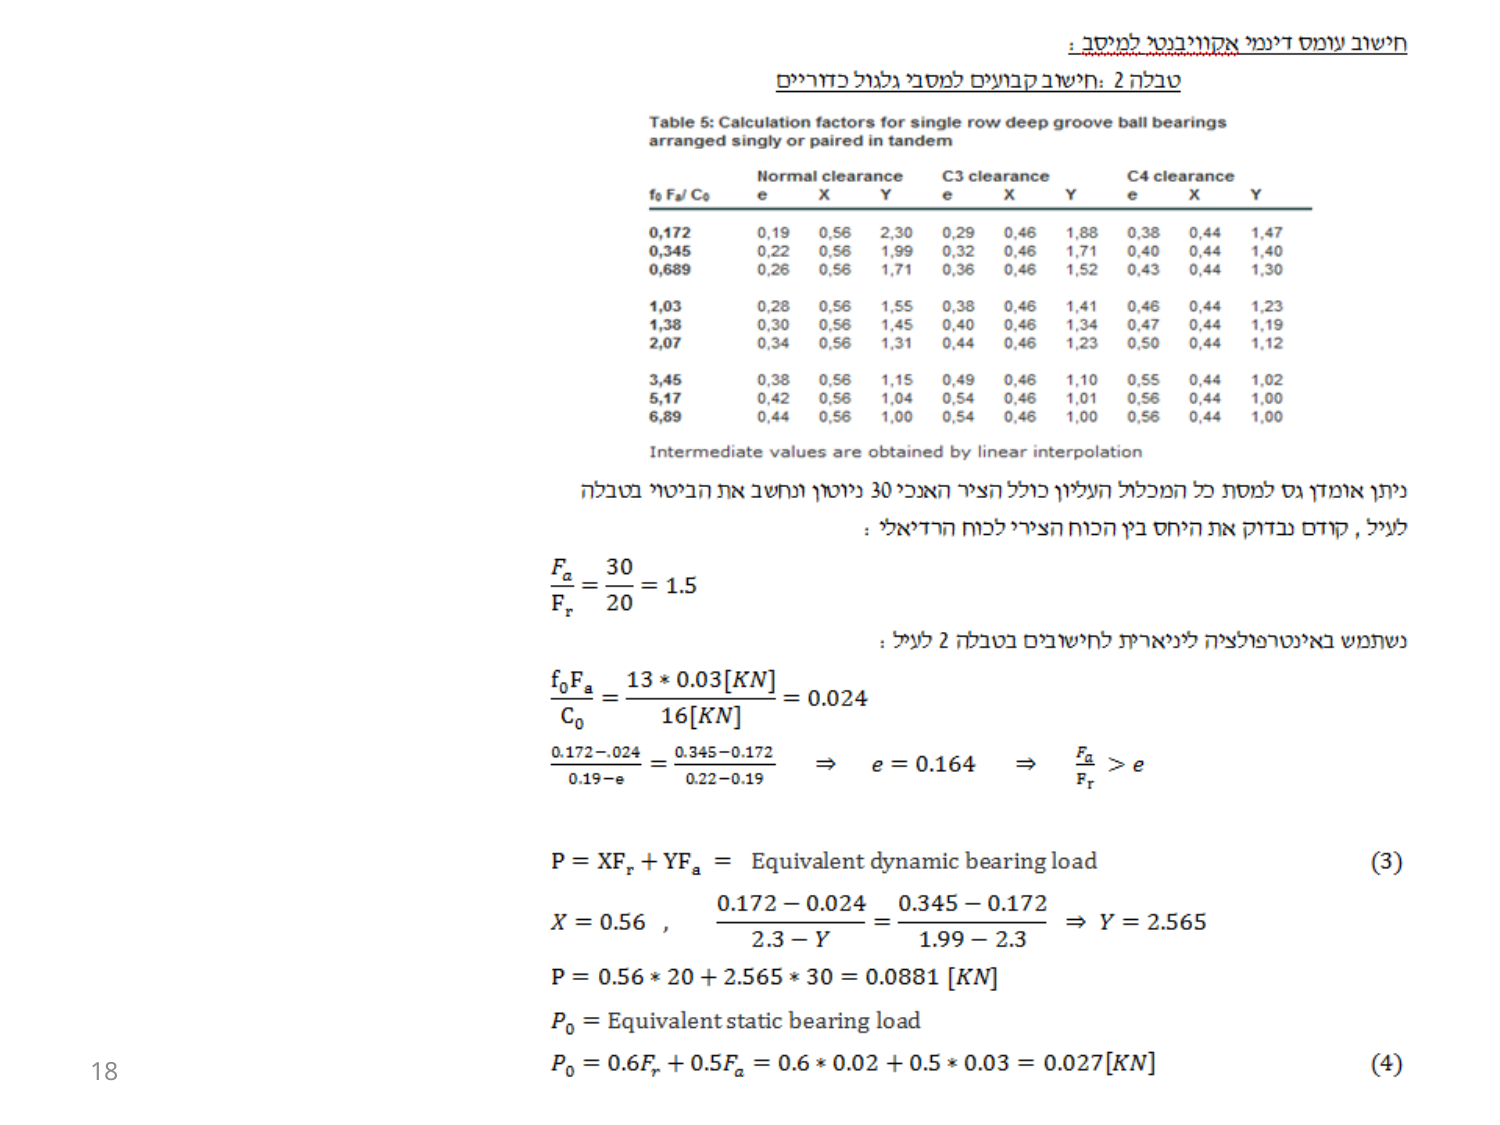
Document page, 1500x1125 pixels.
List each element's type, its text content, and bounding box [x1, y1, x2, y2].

picture [537, 30, 1415, 1088]
slide_number 18 [75, 1042, 425, 1103]
